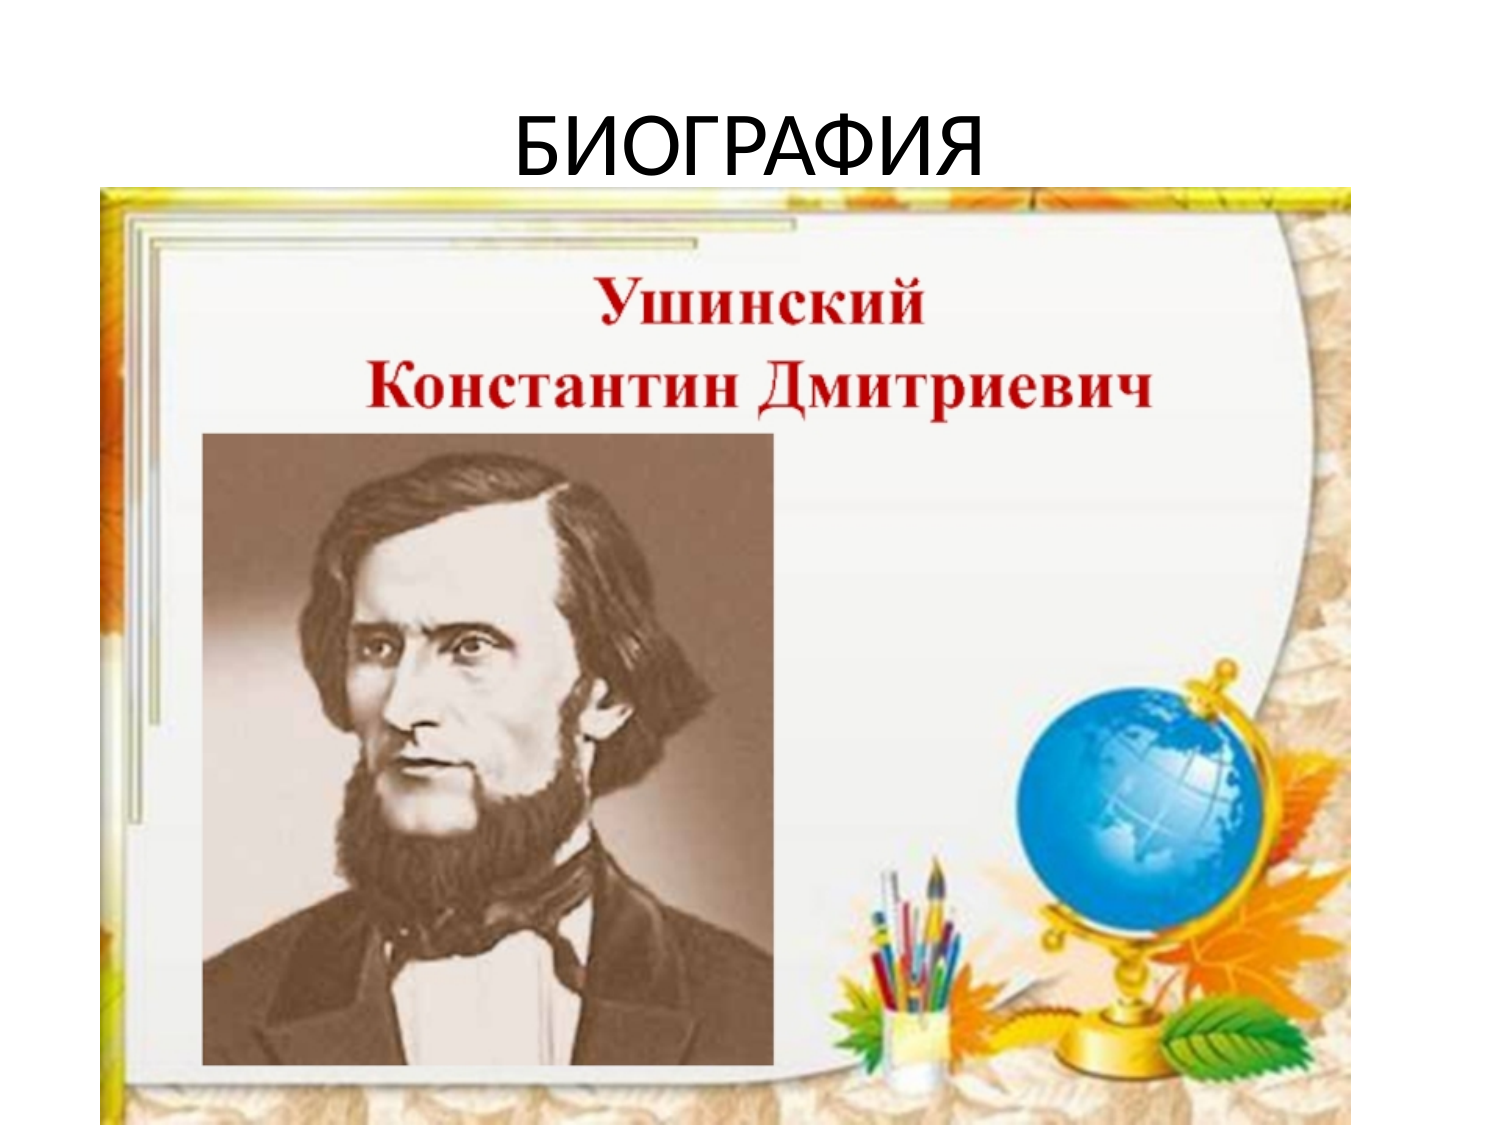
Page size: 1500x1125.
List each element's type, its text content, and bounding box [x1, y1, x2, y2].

picture [100, 187, 1351, 1125]
title БИОГРАФИЯ [75, 45, 1425, 233]
